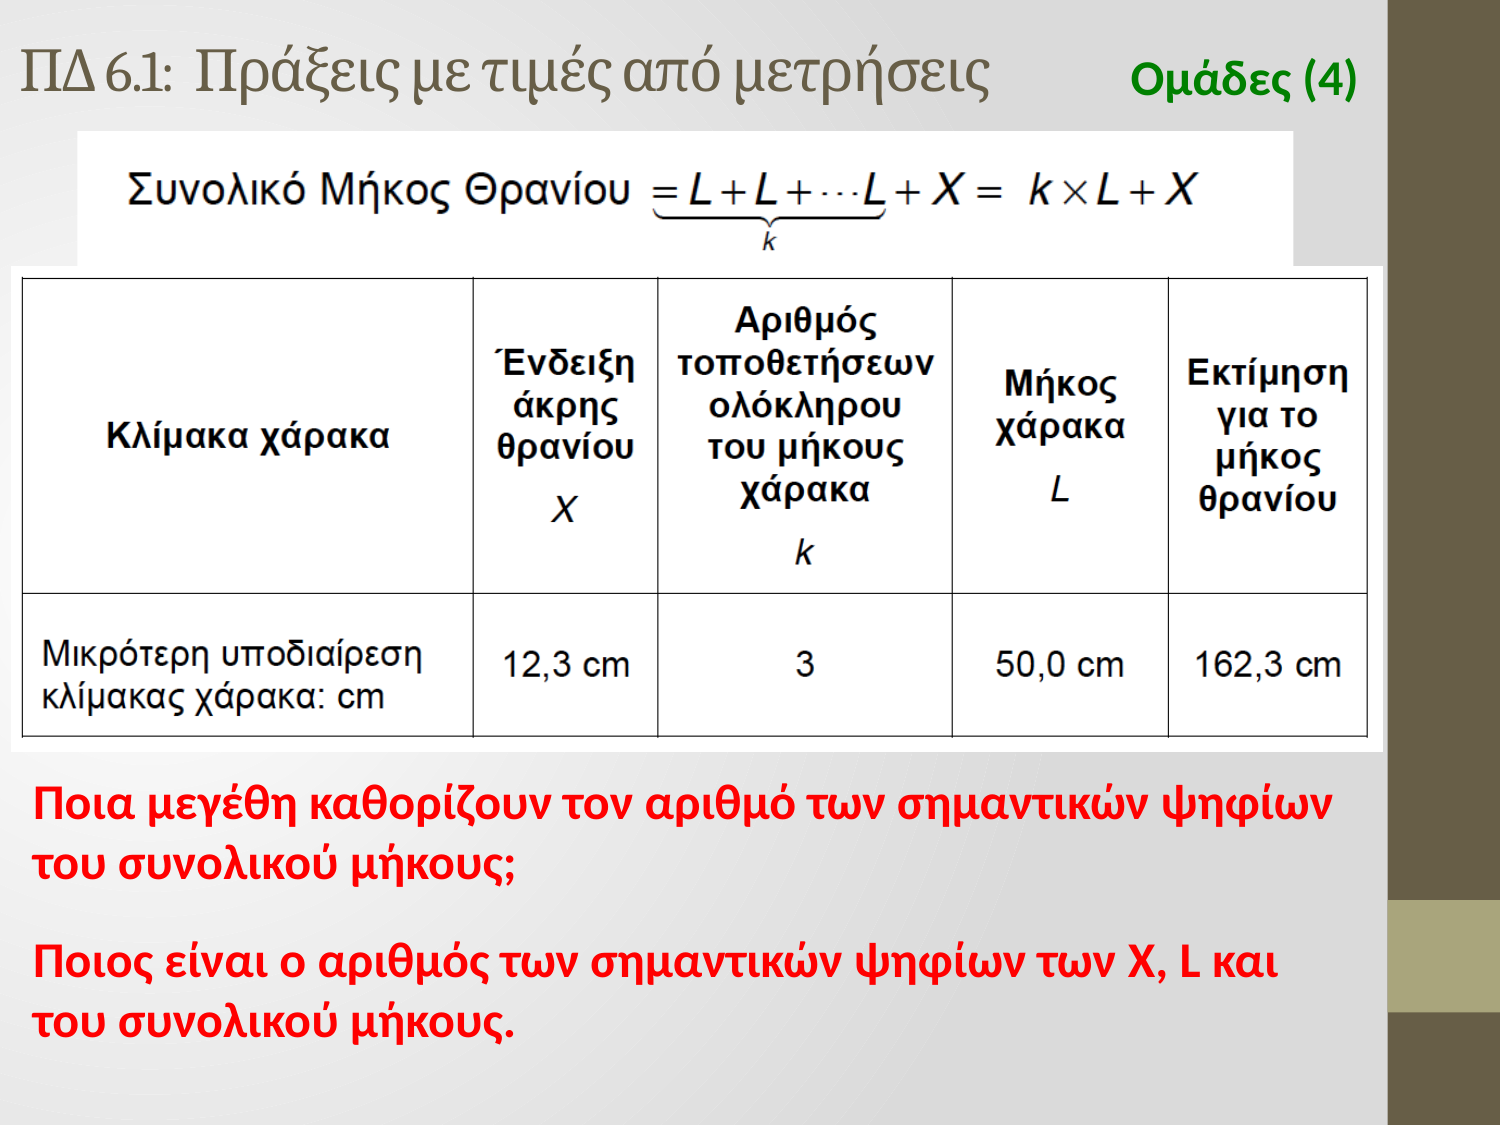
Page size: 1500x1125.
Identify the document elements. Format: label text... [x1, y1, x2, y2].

text_box Ποια μεγέθη καθορίζουν τον αριθμό των σημαντικών ψηφίων του συνολικού μήκους; [18, 762, 1383, 897]
text_box Ποιος είναι ο αριθμός των σημαντικών ψηφίων των X, L και του συνολικού μήκους. [18, 920, 1376, 1056]
title ΠΔ 6.1: Πράξεις με τιμές από μετρήσεις [4, 0, 1255, 162]
picture [10, 130, 1384, 752]
text_box Ομάδες (4) [1115, 37, 1374, 113]
